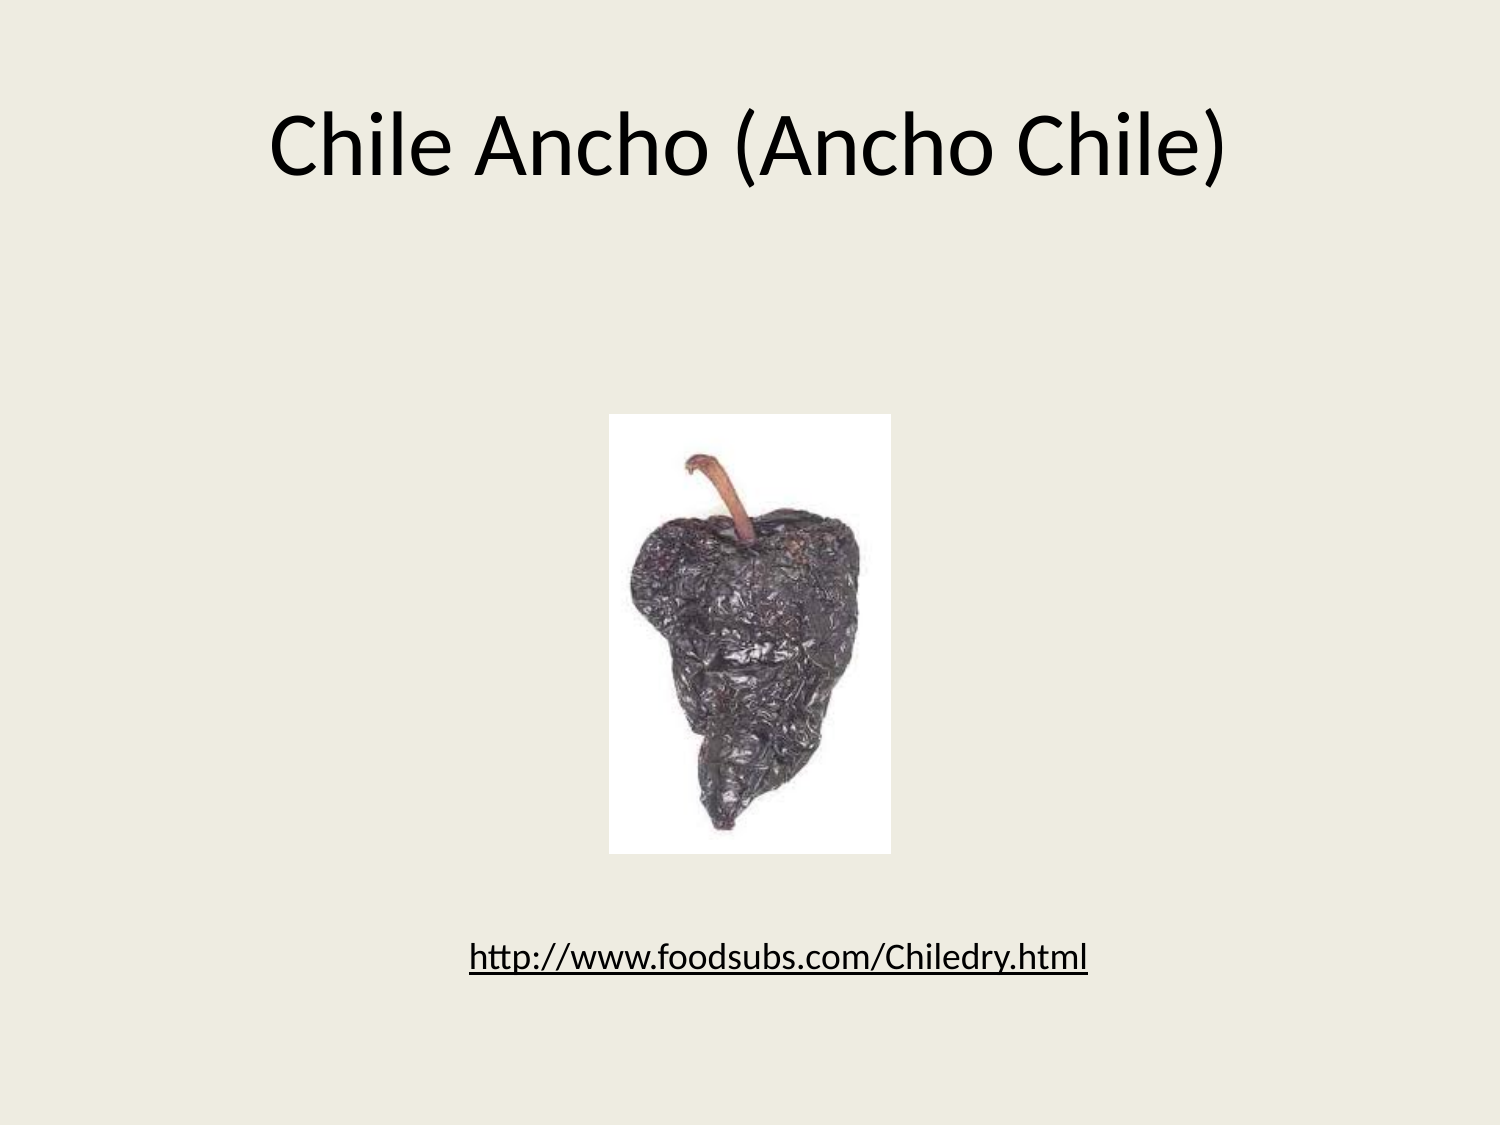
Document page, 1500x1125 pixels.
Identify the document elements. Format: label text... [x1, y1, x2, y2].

title Chile Ancho (Ancho Chile) [75, 45, 1425, 233]
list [609, 413, 891, 854]
text_box http://www.foodsubs.com/Chiledry.html [453, 924, 1112, 985]
